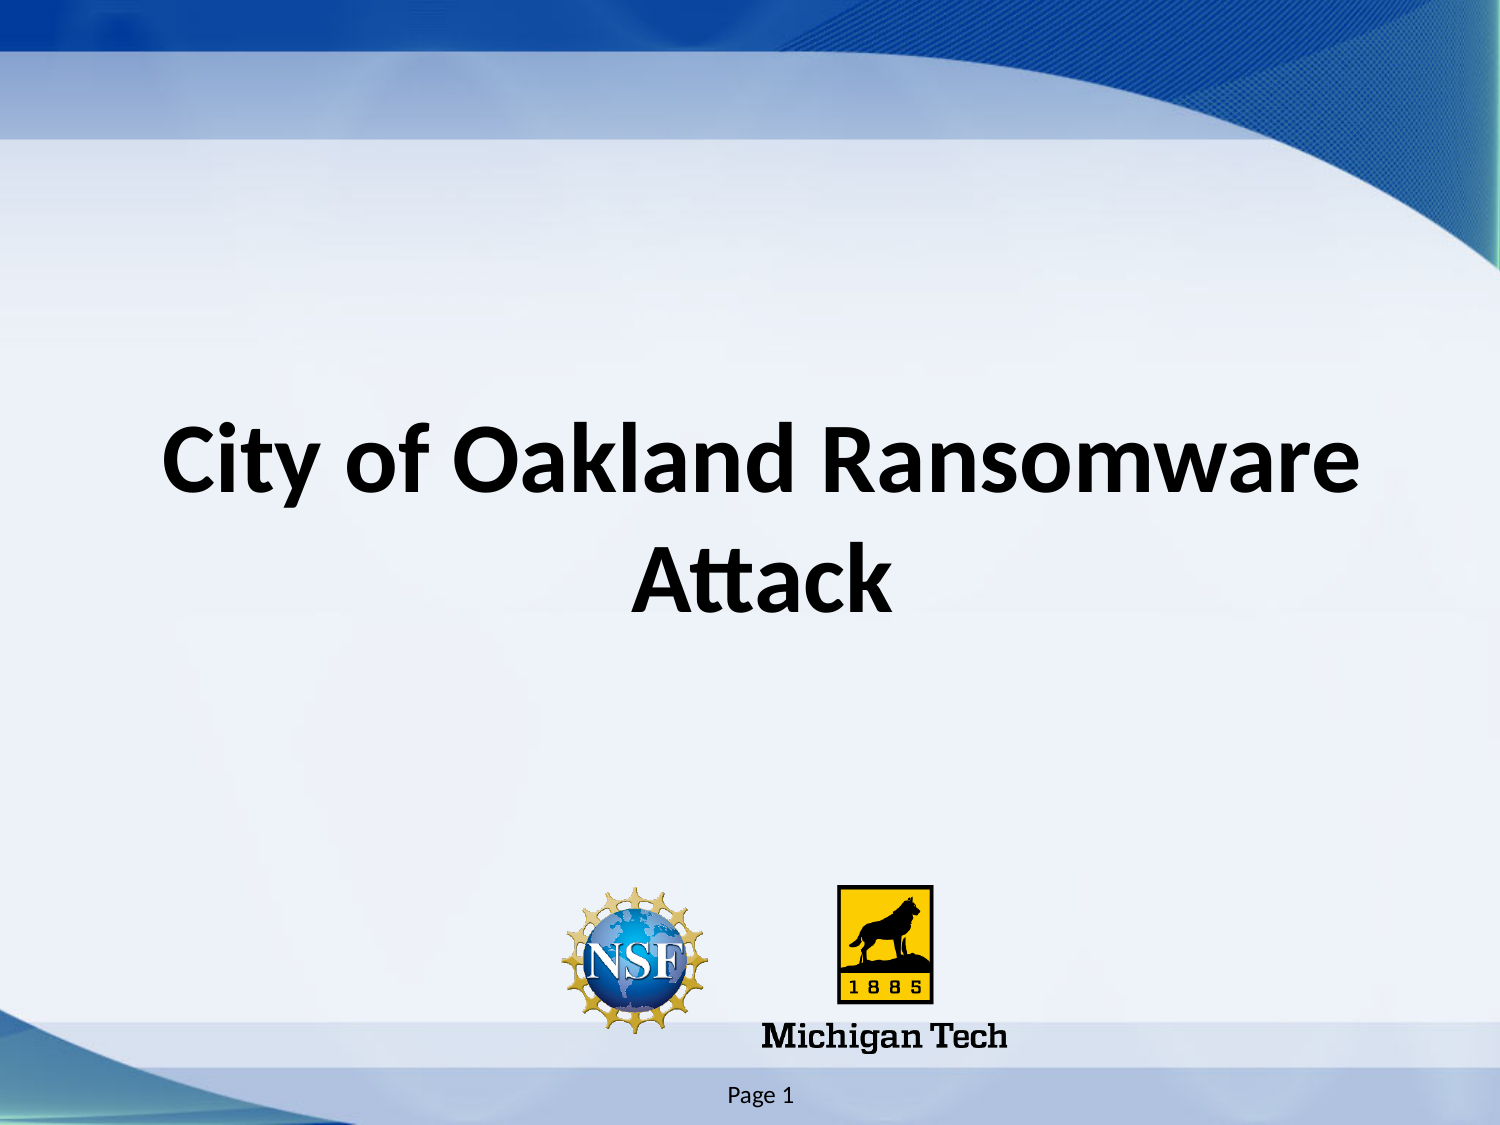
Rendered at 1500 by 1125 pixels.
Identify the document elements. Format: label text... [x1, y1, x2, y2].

picture [0, 0, 1500, 1125]
title City of Oakland Ransomware Attack [125, 249, 1400, 776]
